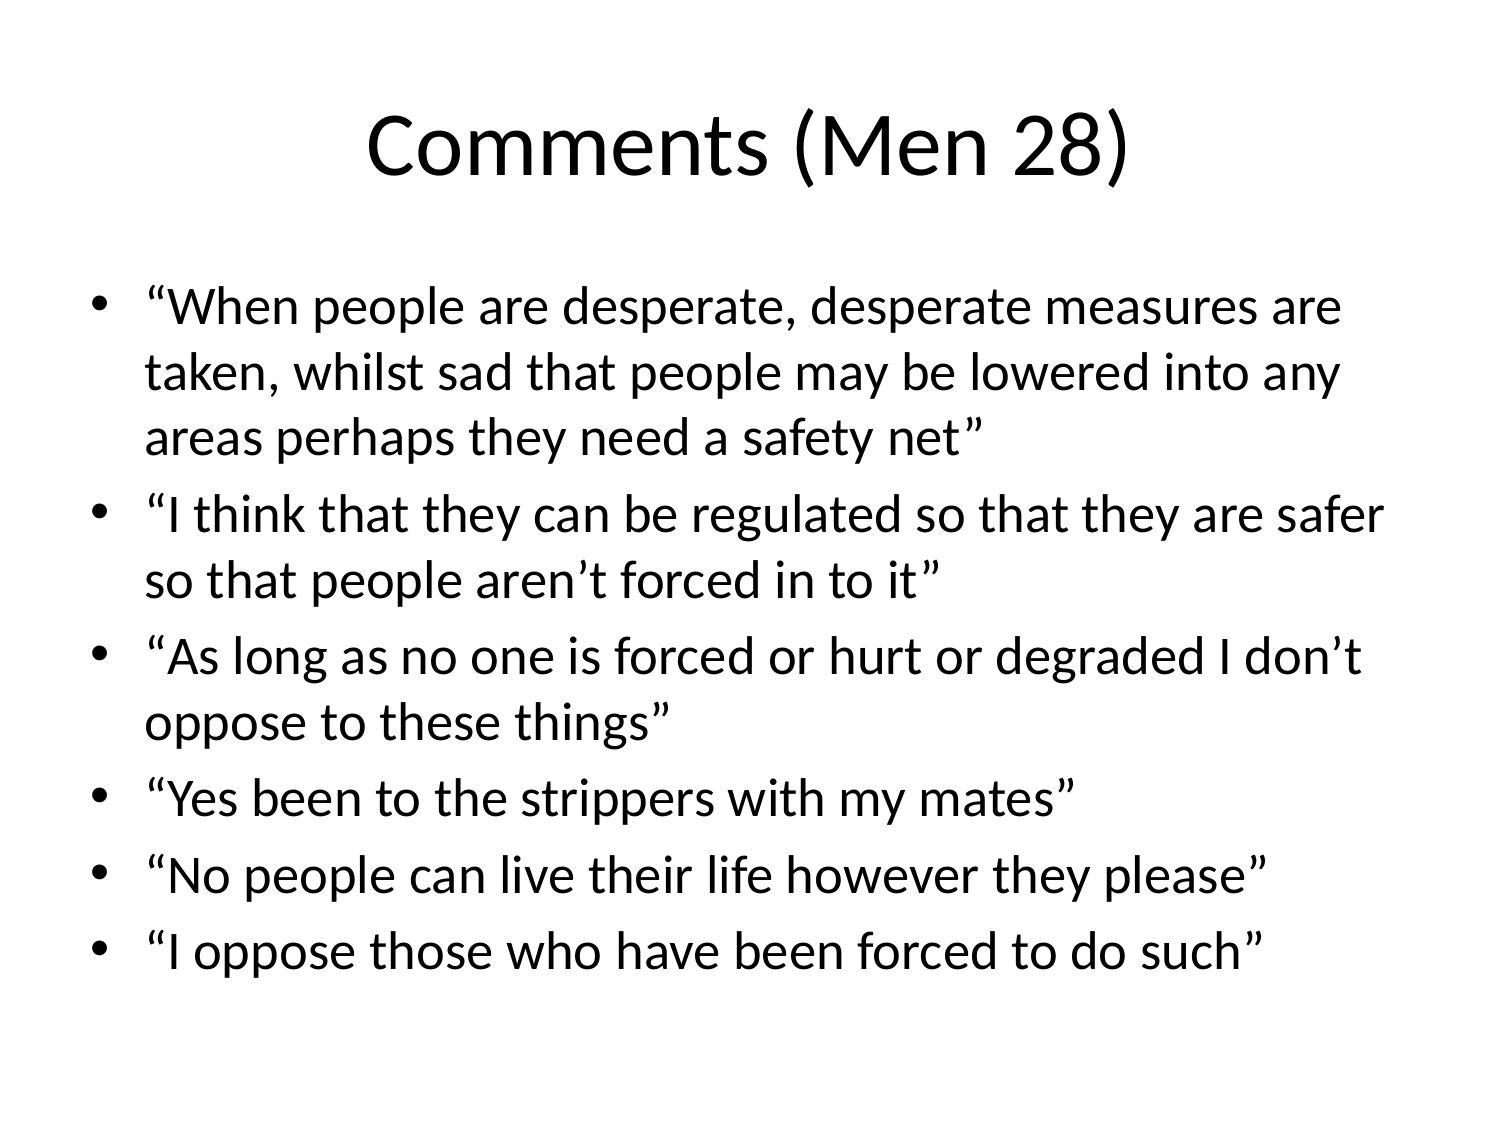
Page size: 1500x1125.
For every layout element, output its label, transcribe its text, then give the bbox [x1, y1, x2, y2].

title Comments (Men 28) [75, 45, 1425, 233]
list “When people are desperate, desperate measures are taken, whilst sad that people may be lowered into any areas perhaps they need a safety net” “I think that they can be regulated so that they are safer so that people aren’t forced in to it” “As long as no one is forced or hurt or degraded I don’t oppose to these things” “Yes been to the strippers with my mates” “No people can live their life however they please” “I oppose those who have been forced to do such” [75, 262, 1425, 1005]
